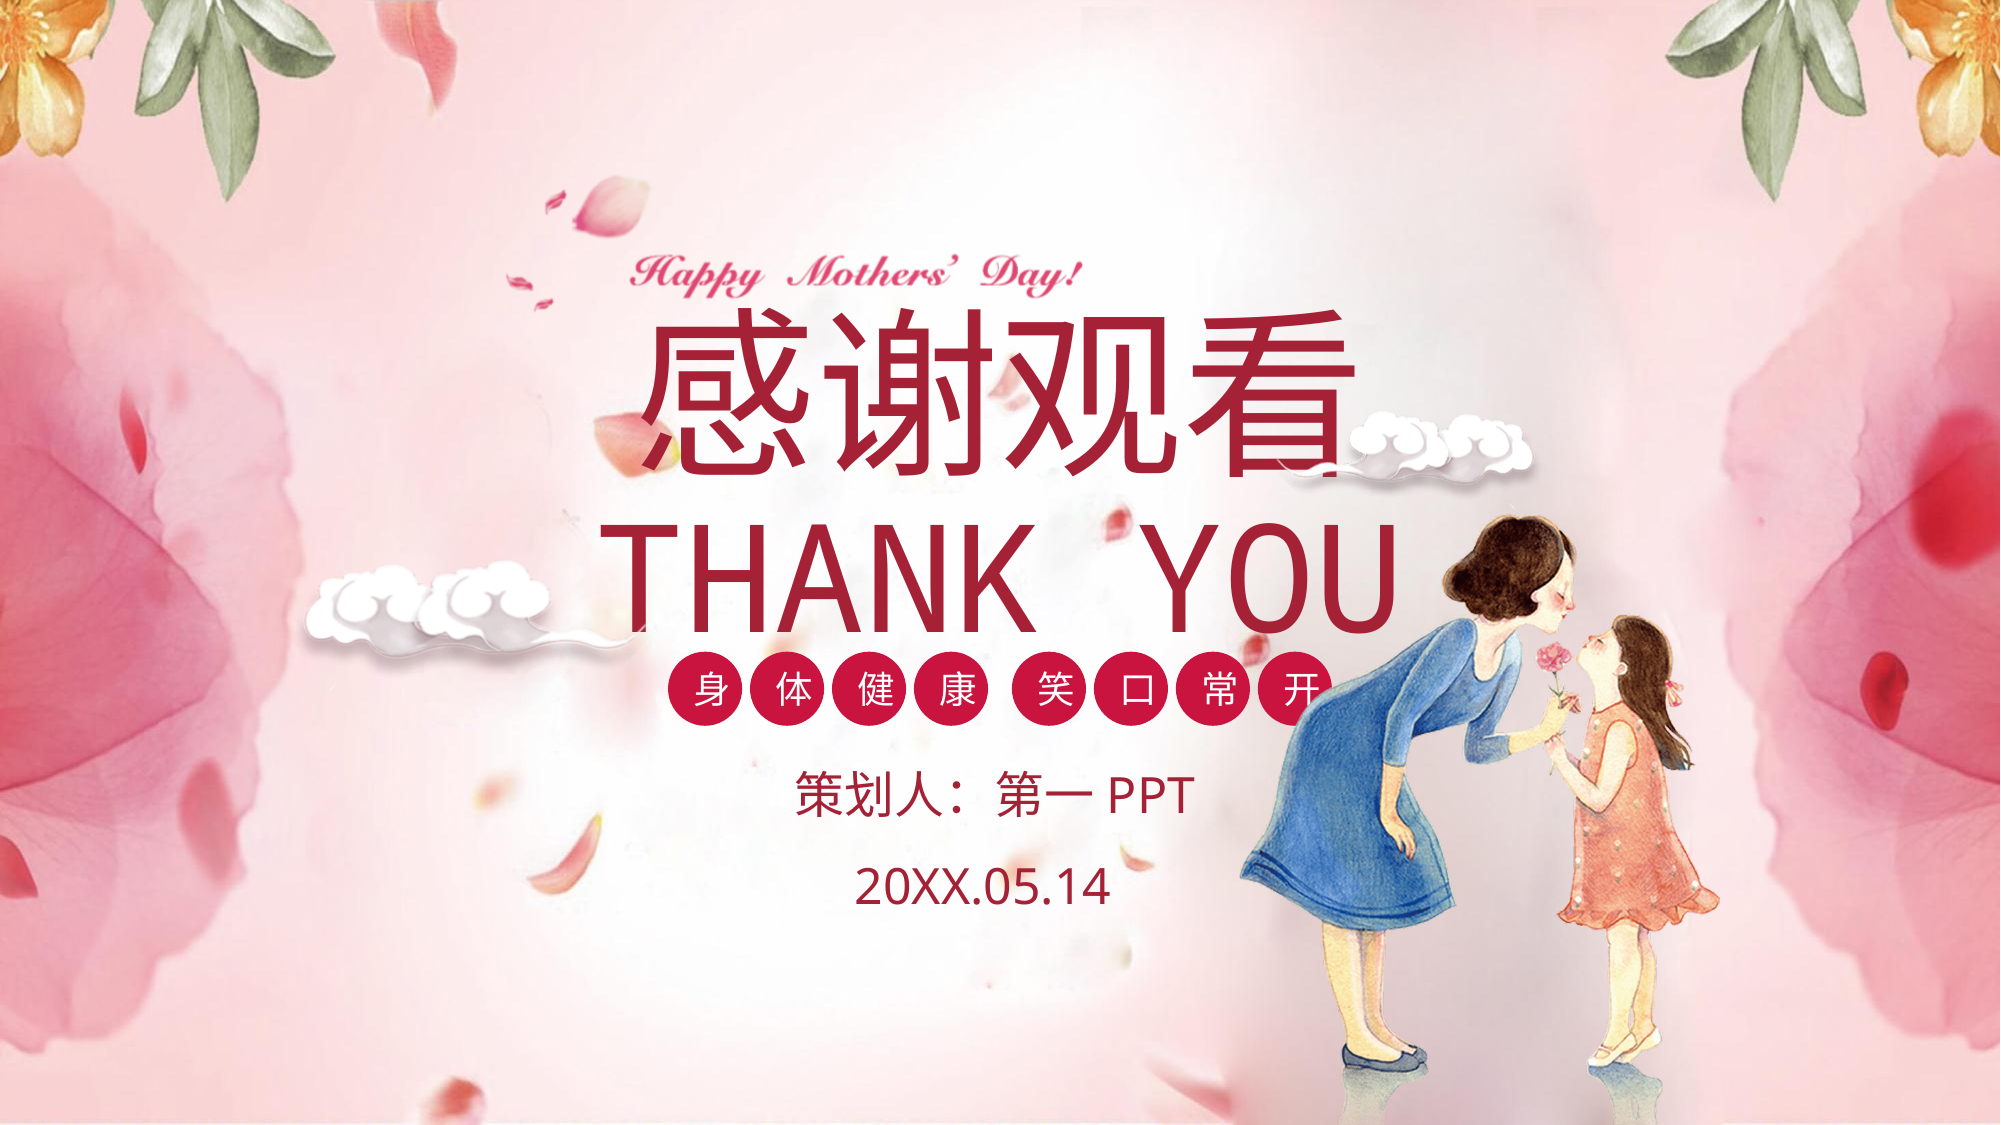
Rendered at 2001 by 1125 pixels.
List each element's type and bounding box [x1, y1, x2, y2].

text_box [667, 651, 1203, 726]
picture [0, 0, 2000, 1125]
